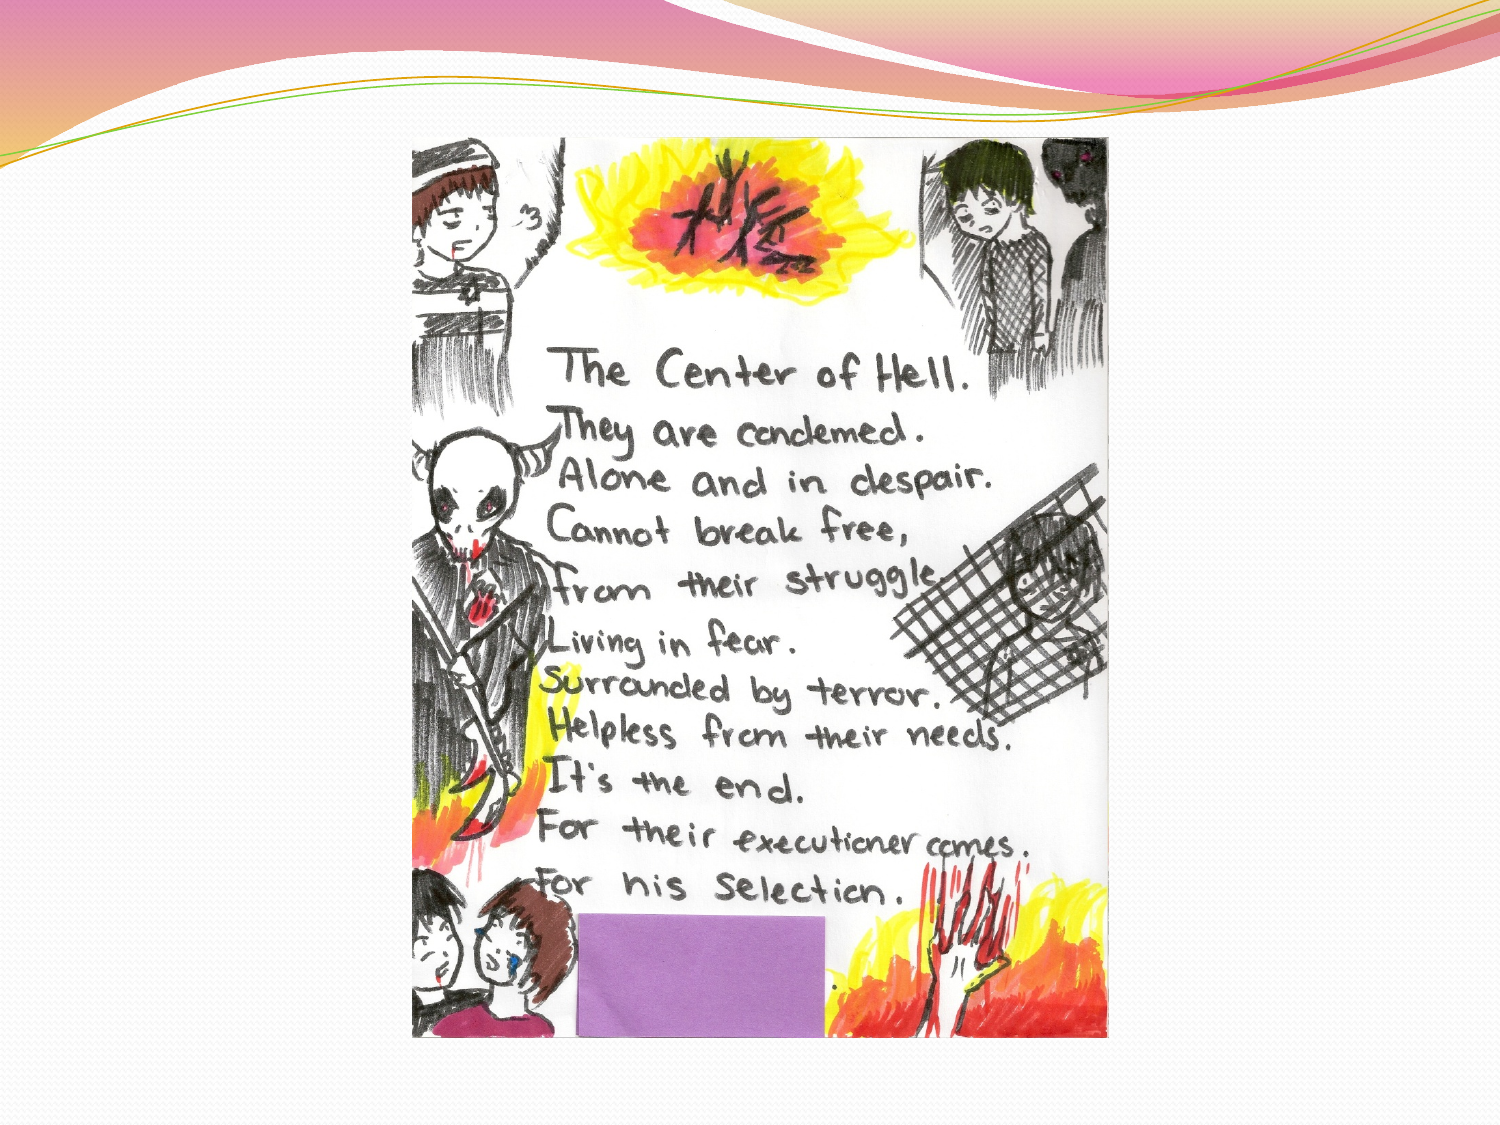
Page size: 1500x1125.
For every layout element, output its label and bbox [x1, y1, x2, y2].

list [412, 137, 1109, 1038]
